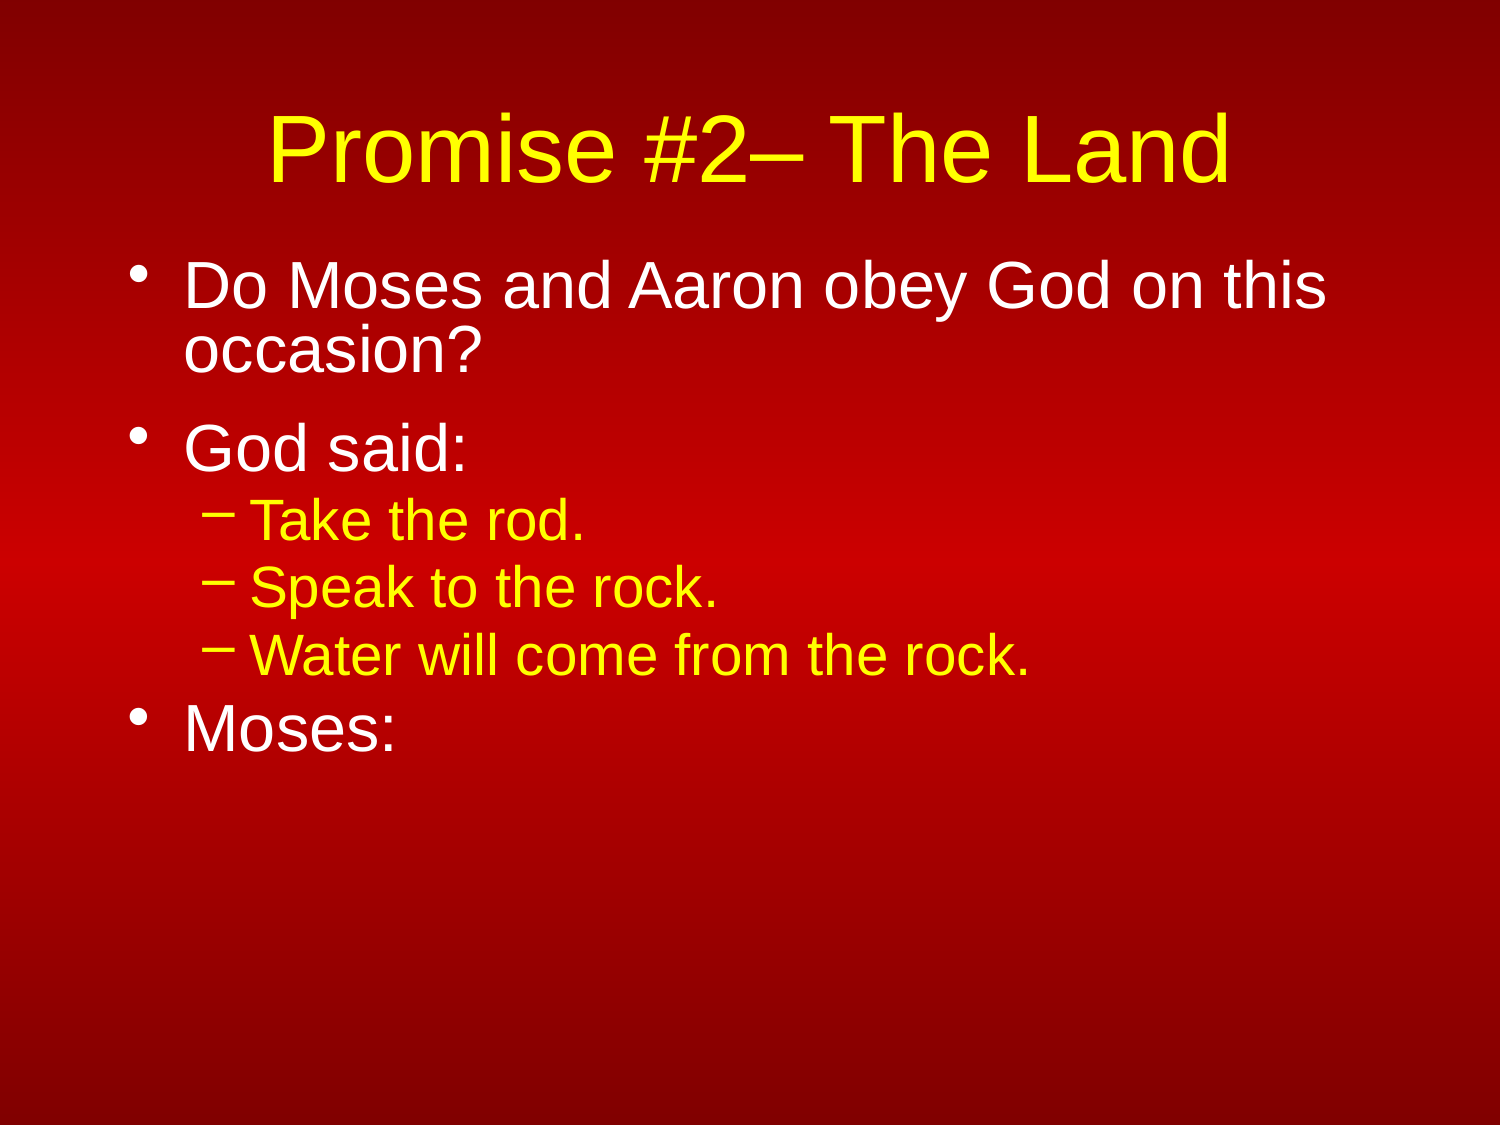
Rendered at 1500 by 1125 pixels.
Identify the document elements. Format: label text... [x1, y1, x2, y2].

text_box God said: Take the rod. Speak to the rock. Water will come from the rock. Moses: [112, 412, 1463, 1063]
title Promise #2– The Land [37, 50, 1463, 238]
list Do Moses and Aaron obey God on this occasion? [112, 249, 1438, 412]
